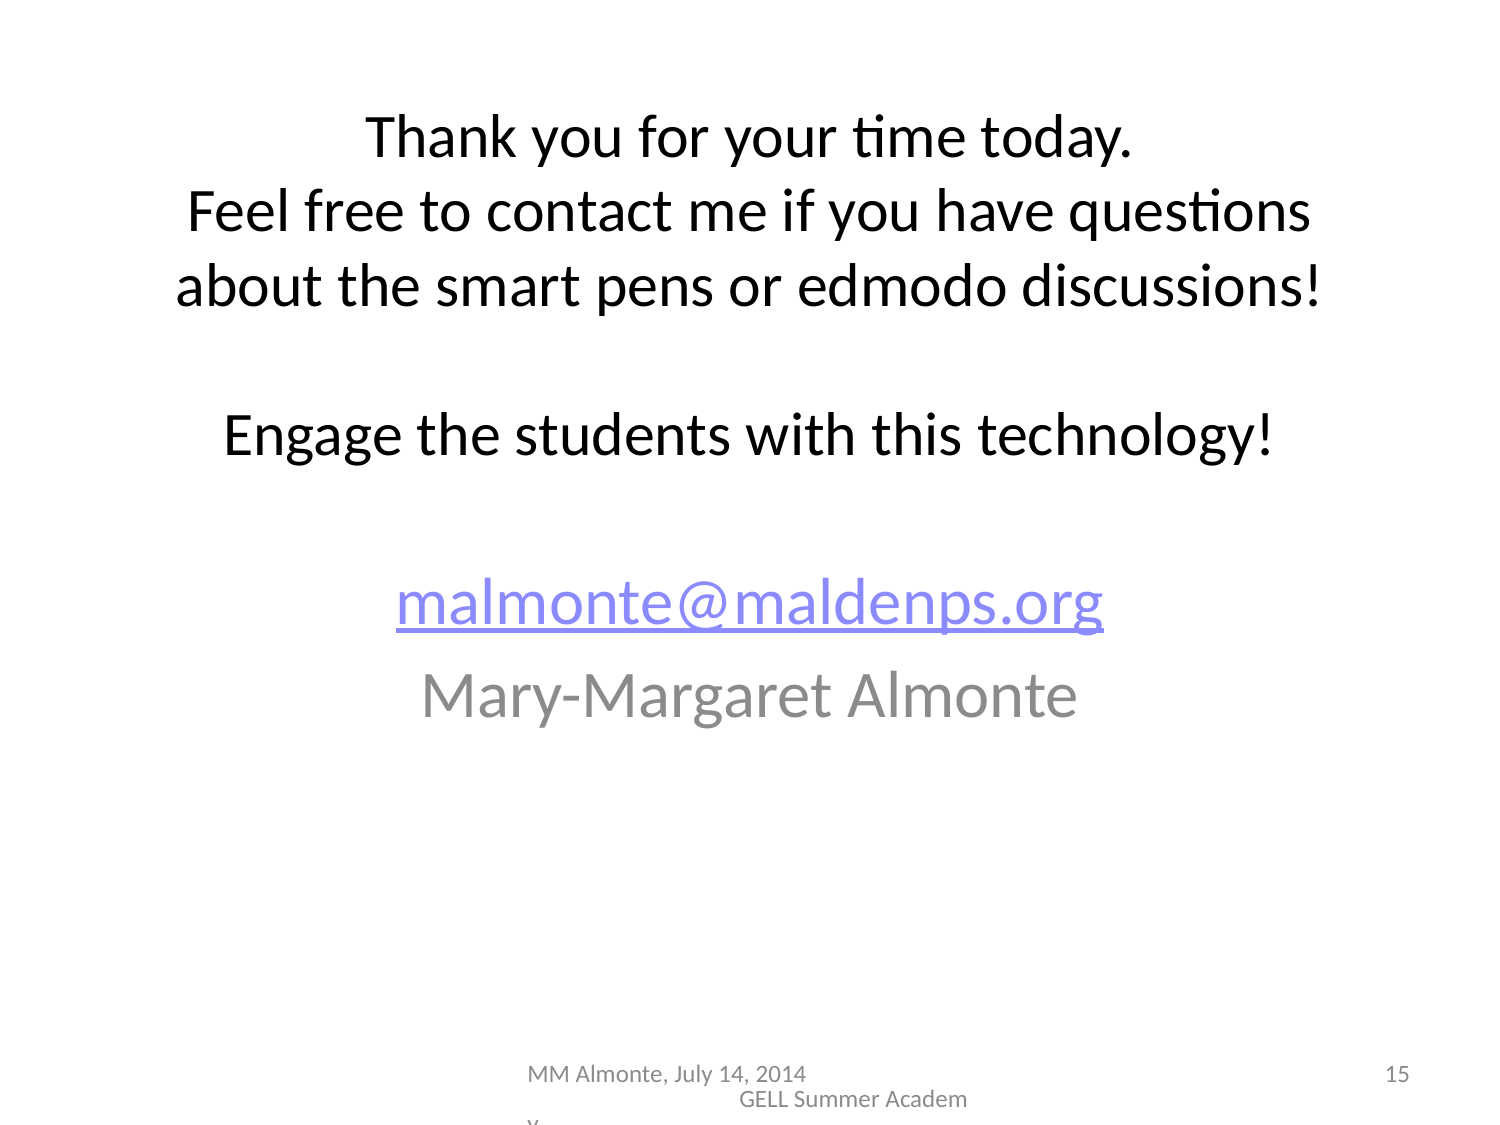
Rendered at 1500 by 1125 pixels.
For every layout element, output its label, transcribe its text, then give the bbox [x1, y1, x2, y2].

footer MM Almonte, July 14, 2014 GELL Summer Academy [512, 1042, 988, 1103]
title Thank you for your time today. Feel free to contact me if you have questions about the smart pens or edmodo discussions! Engage the students with this technology! [112, 87, 1388, 550]
subtitle malmonte@maldenps.org Mary-Margaret Almonte [225, 549, 1275, 813]
slide_number 15 [1074, 1042, 1425, 1103]
